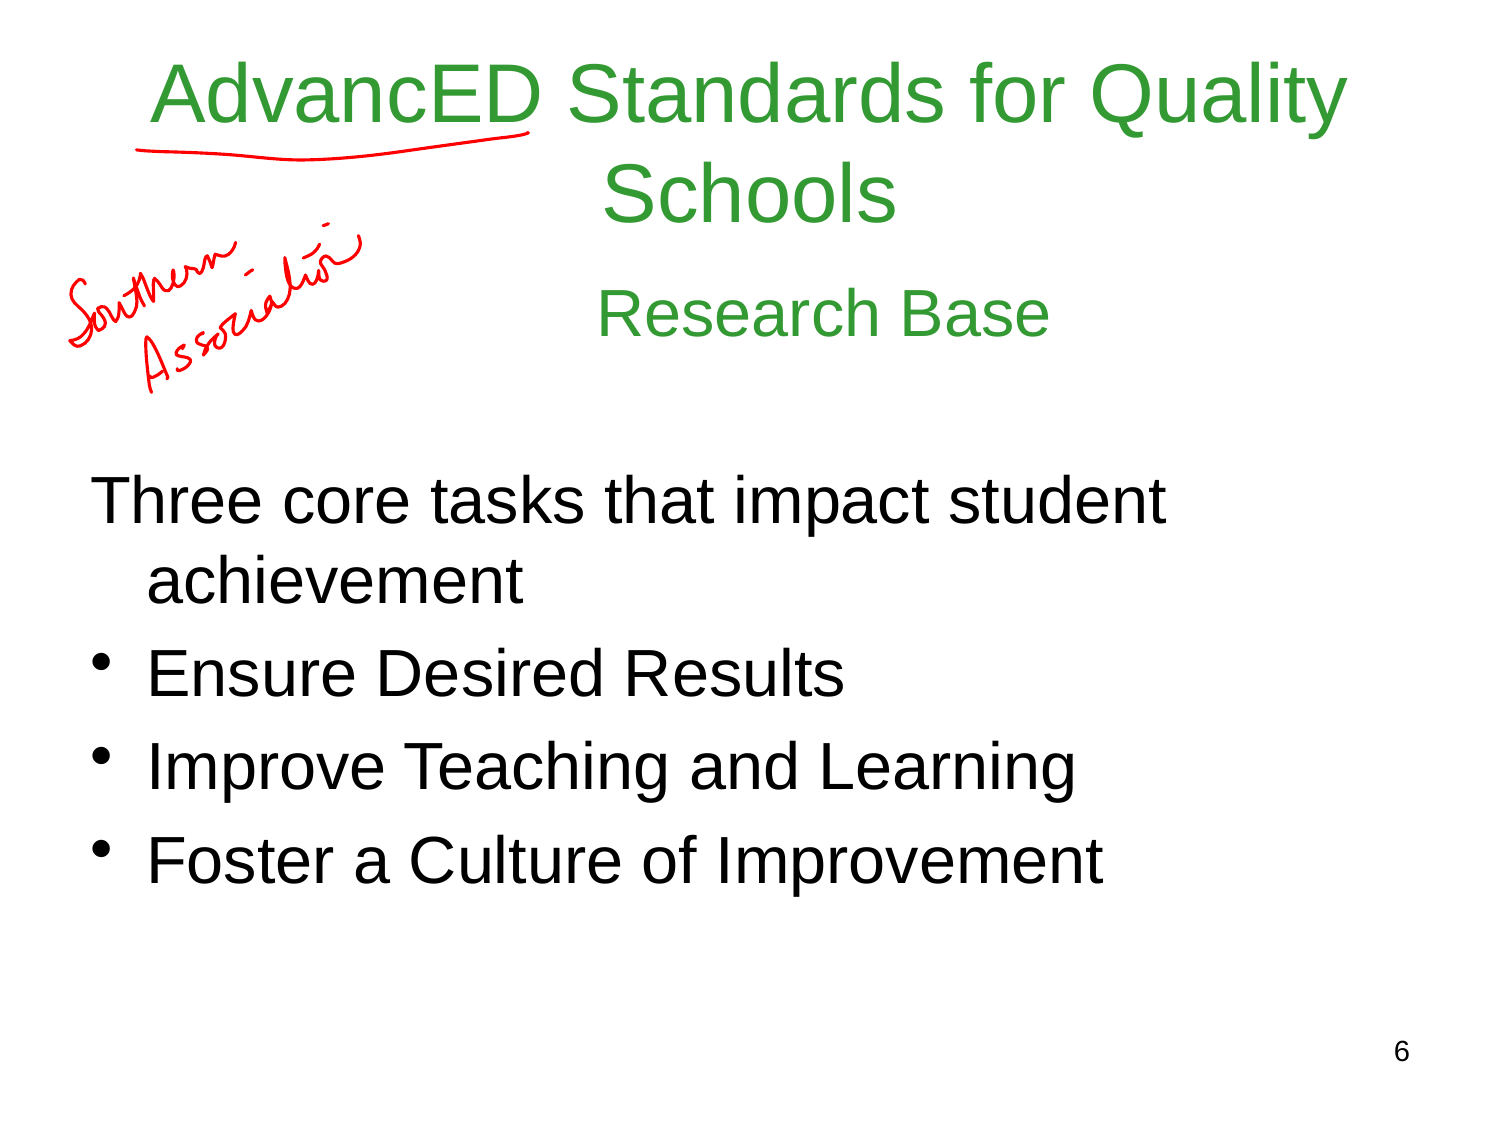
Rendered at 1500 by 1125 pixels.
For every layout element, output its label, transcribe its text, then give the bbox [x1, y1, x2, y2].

list Research Base Three core tasks that impact student achievement Ensure Desired Results Improve Teaching and Learning Foster a Culture of Improvement [74, 262, 1426, 1006]
slide_number 6 [1074, 1024, 1426, 1103]
title AdvancED Standards for Quality Schools [74, 44, 1426, 233]
